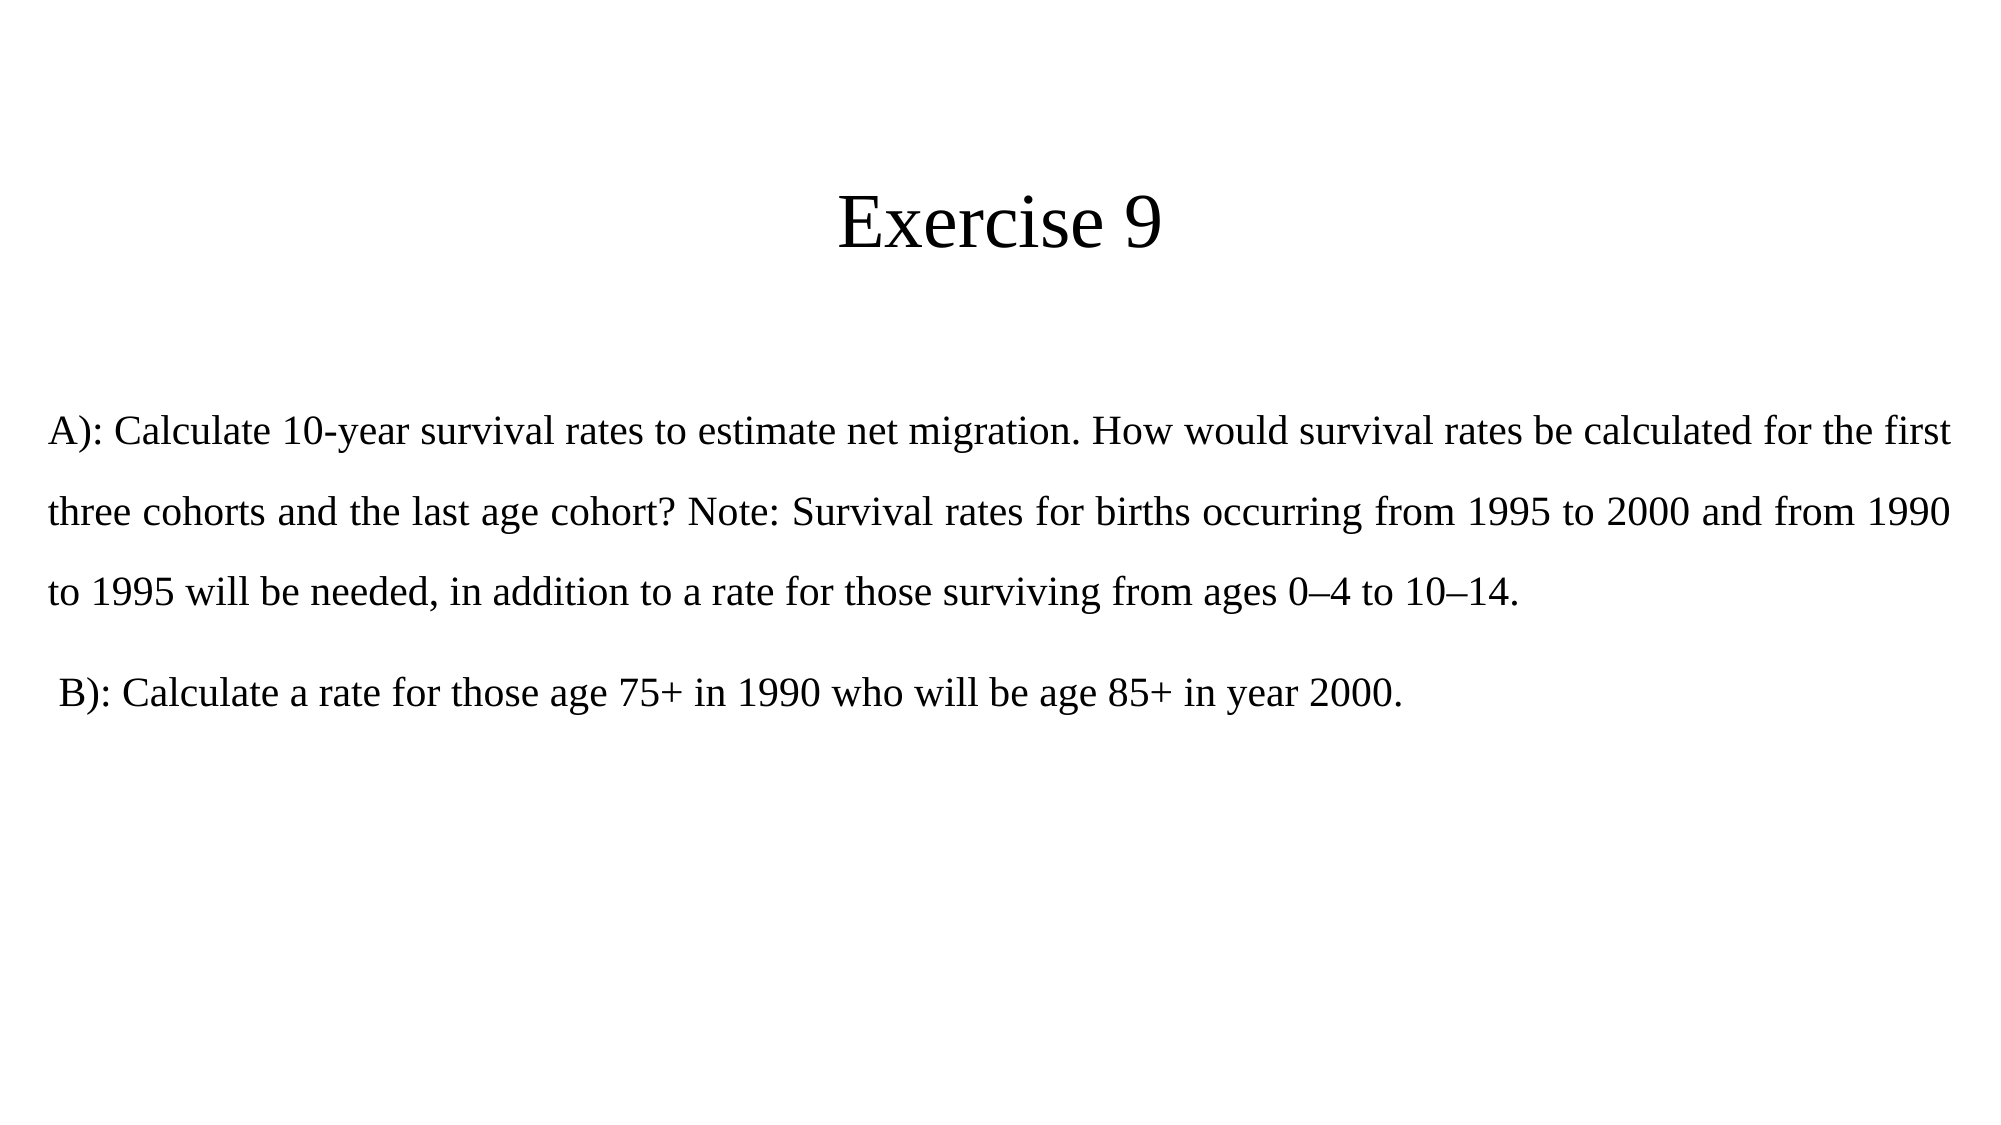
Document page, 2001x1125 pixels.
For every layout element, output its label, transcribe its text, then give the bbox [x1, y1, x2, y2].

list A): Calculate 10-year survival rates to estimate net migration. How would survival rates be calculated for the first three cohorts and the last age cohort? Note: Survival rates for births occurring from 1995 to 2000 and from 1990 to 1995 will be needed, in addition to a rate for those surviving from ages 0–4 to 10–14. B): Calculate a rate for those age 75+ in 1990 who will be age 85+ in year 2000. [33, 365, 1969, 777]
title Exercise 9 [32, 172, 1969, 273]
